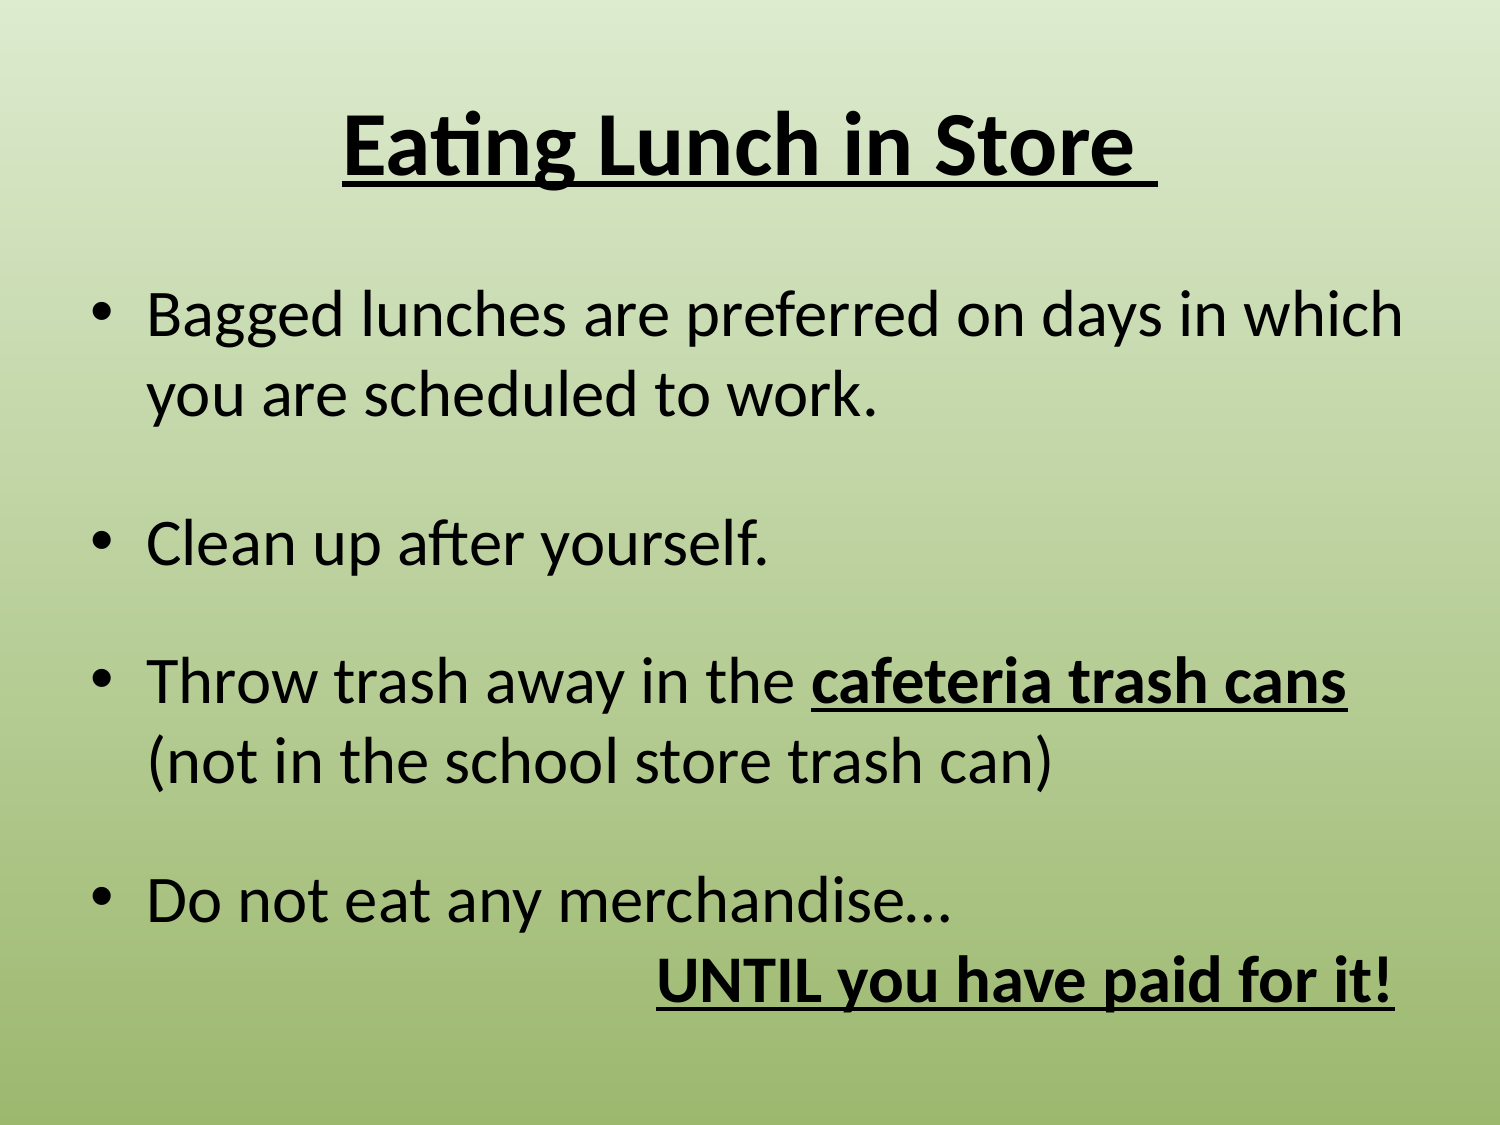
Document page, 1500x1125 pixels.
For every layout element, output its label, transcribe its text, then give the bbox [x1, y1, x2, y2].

title Eating Lunch in Store [75, 45, 1425, 233]
list Bagged lunches are preferred on days in which you are scheduled to work. Clean up after yourself. Throw trash away in the cafeteria trash cans (not in the school store trash can) Do not eat any merchandise… UNTIL you have paid for it! [75, 262, 1425, 1063]
